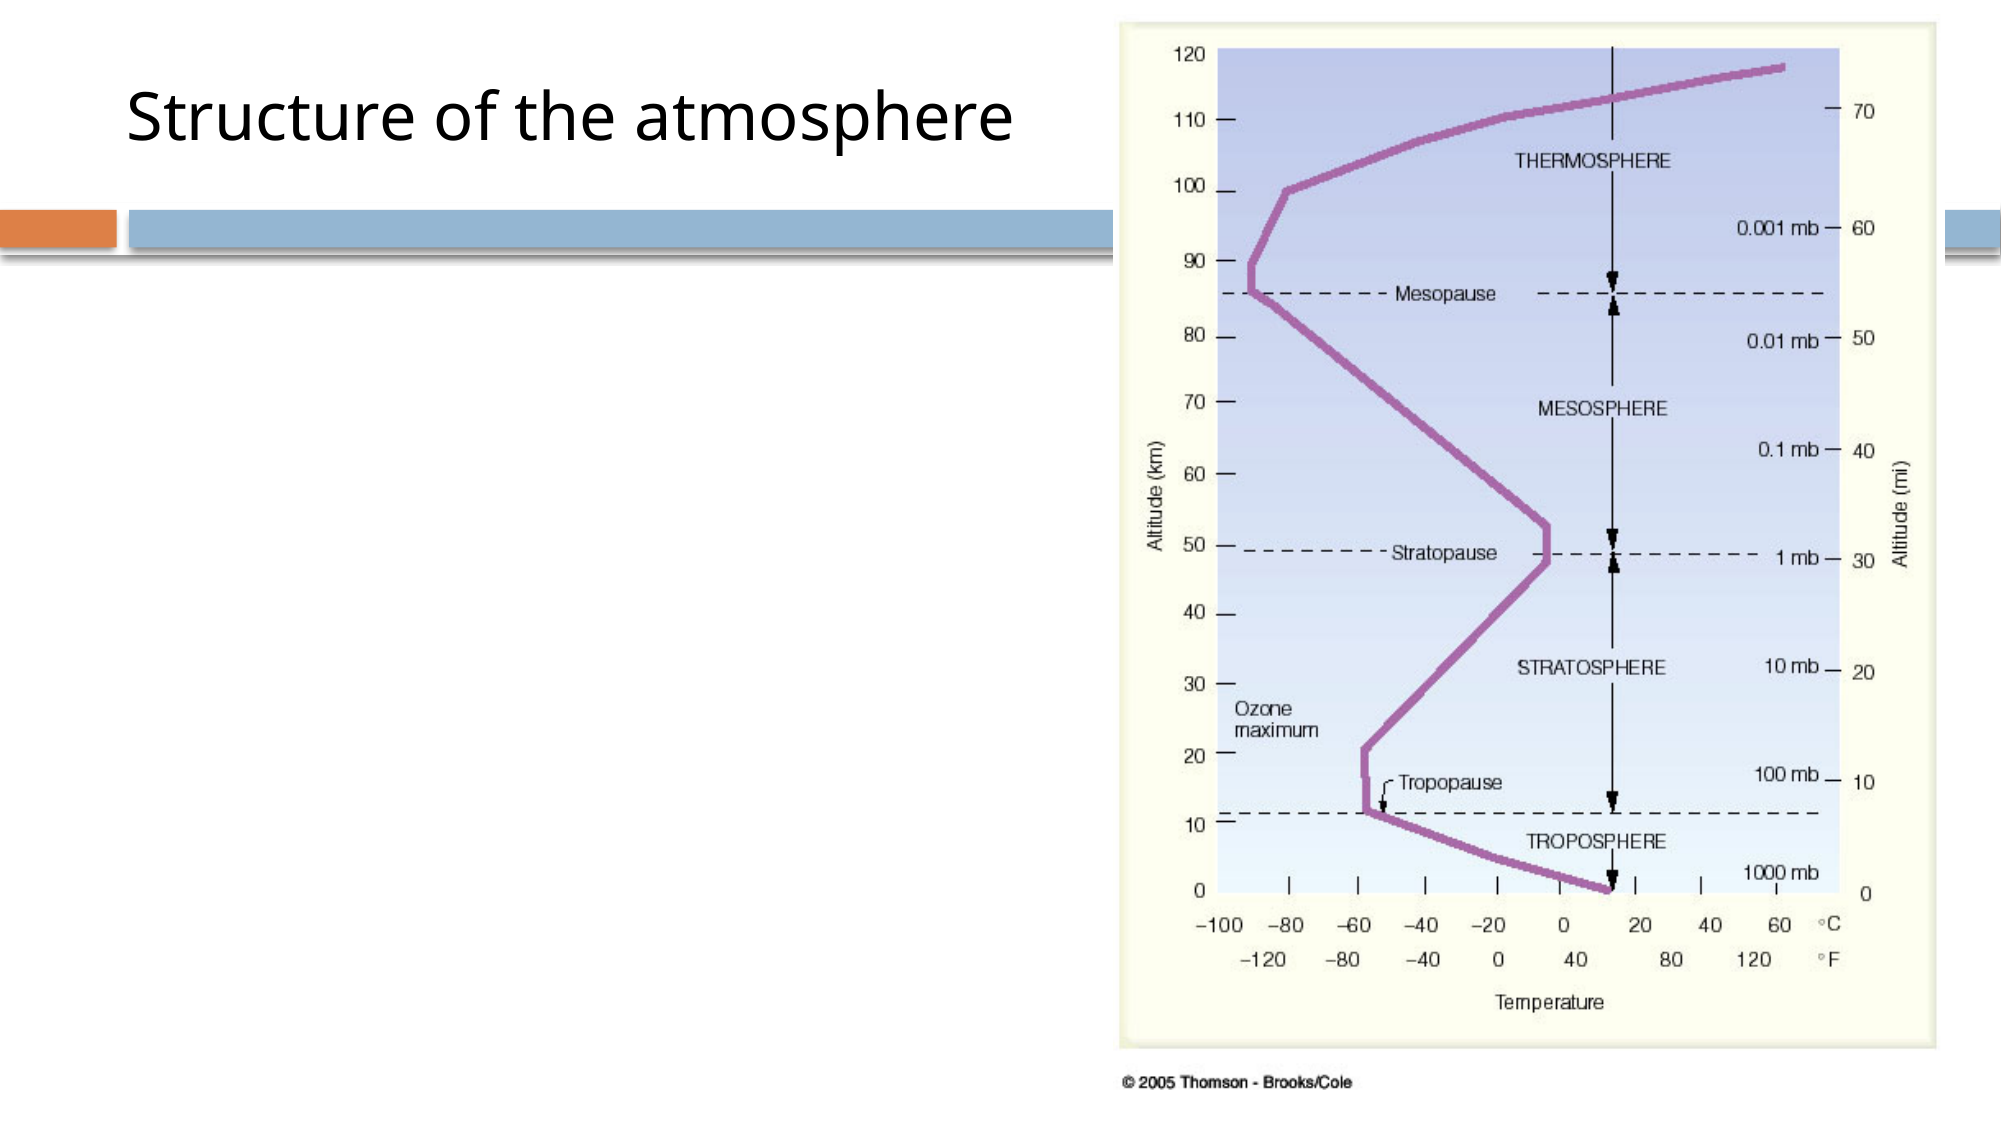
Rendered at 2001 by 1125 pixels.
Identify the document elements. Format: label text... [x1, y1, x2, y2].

title Structure of the atmosphere [111, 32, 1107, 196]
picture [1113, 14, 1945, 1108]
